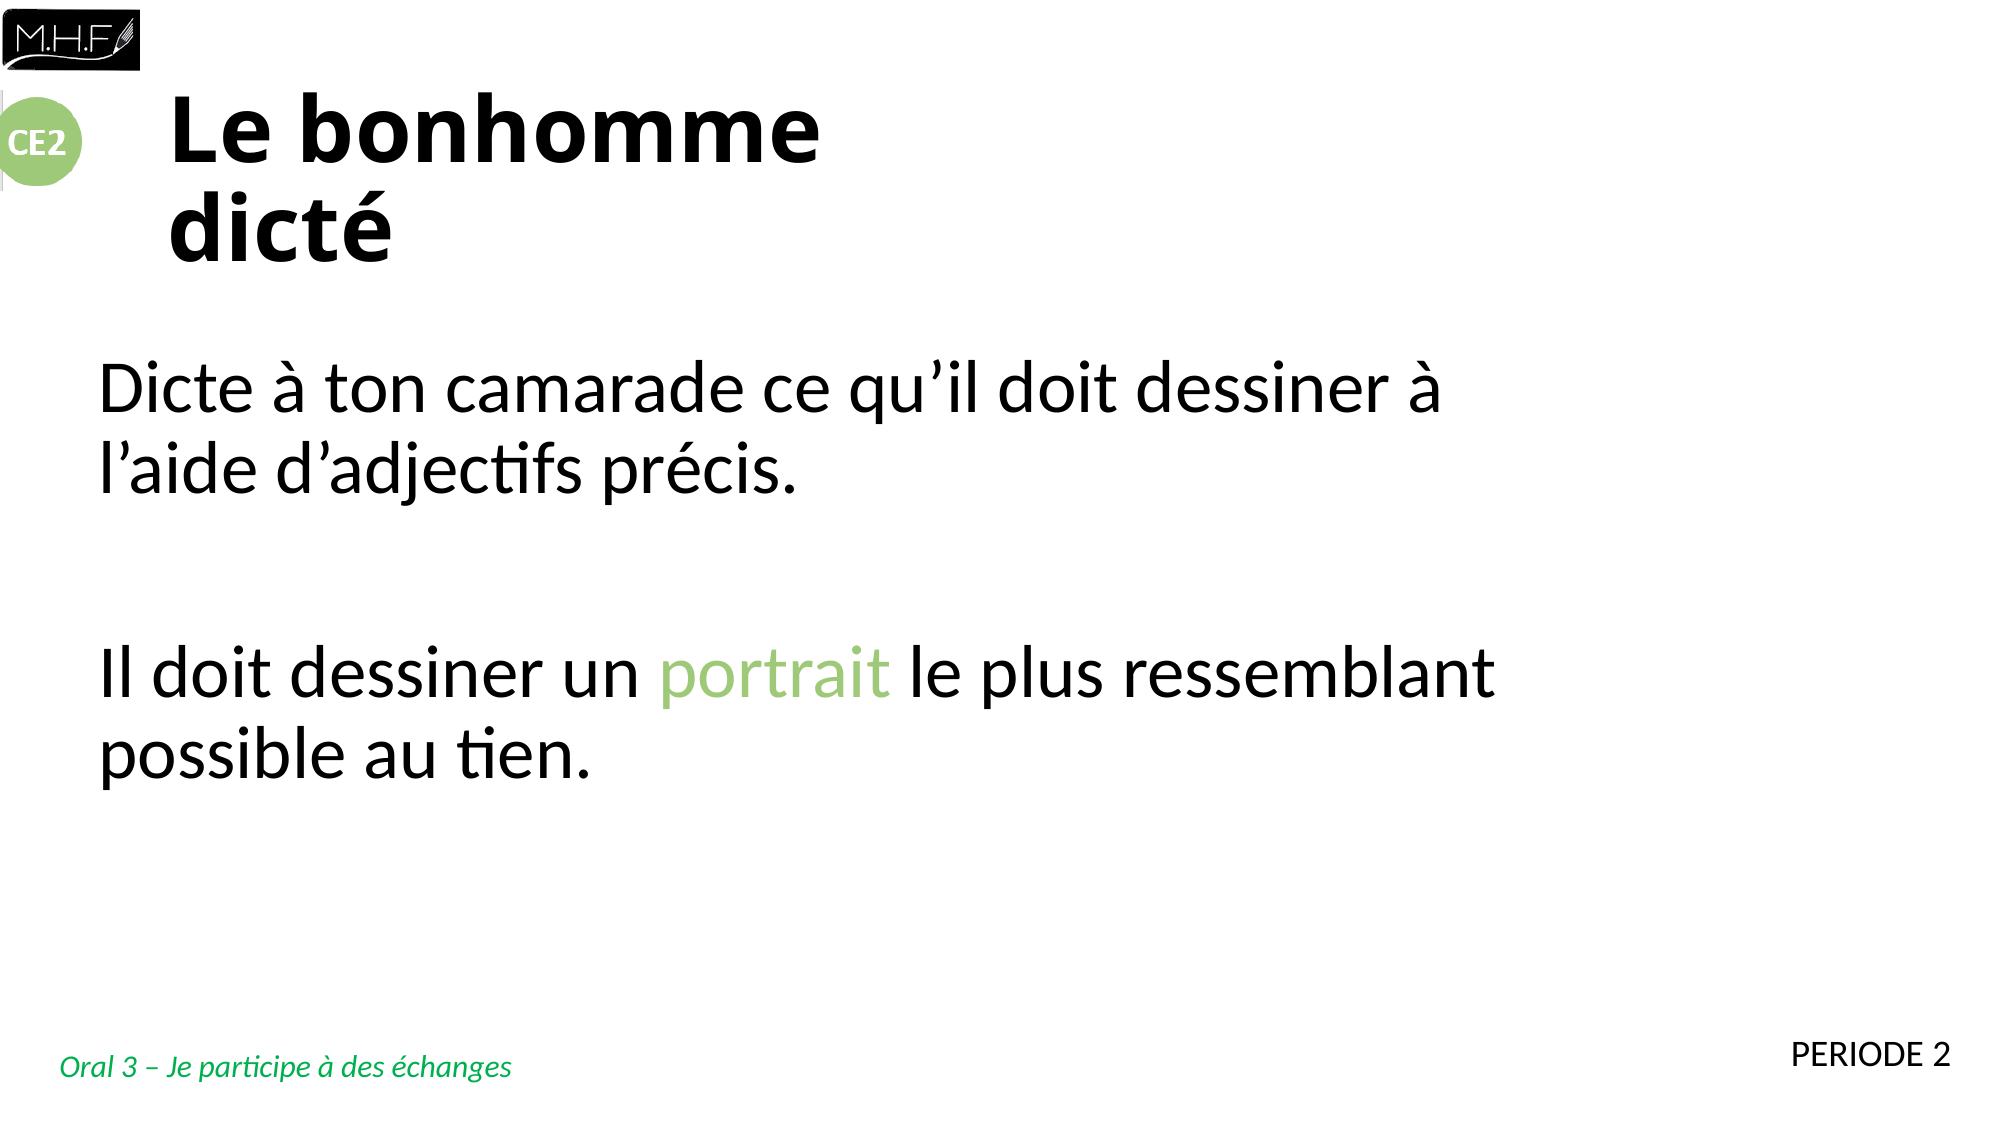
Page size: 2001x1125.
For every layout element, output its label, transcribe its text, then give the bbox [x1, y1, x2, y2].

text_box PERIODE 2 [1362, 1021, 1967, 1082]
text_box Oral 3 – Je participe à des échanges [44, 1038, 1346, 1092]
picture [0, 7, 140, 74]
text_box [1054, 297, 1671, 464]
title Le bonhomme dicté [152, 73, 985, 229]
list Dicte à ton camarade ce qu’il doit dessiner à l’aide d’adjectifs précis. Il doit dessiner un portrait le plus ressemblant possible au tien. [83, 229, 1631, 1066]
picture [0, 90, 87, 191]
